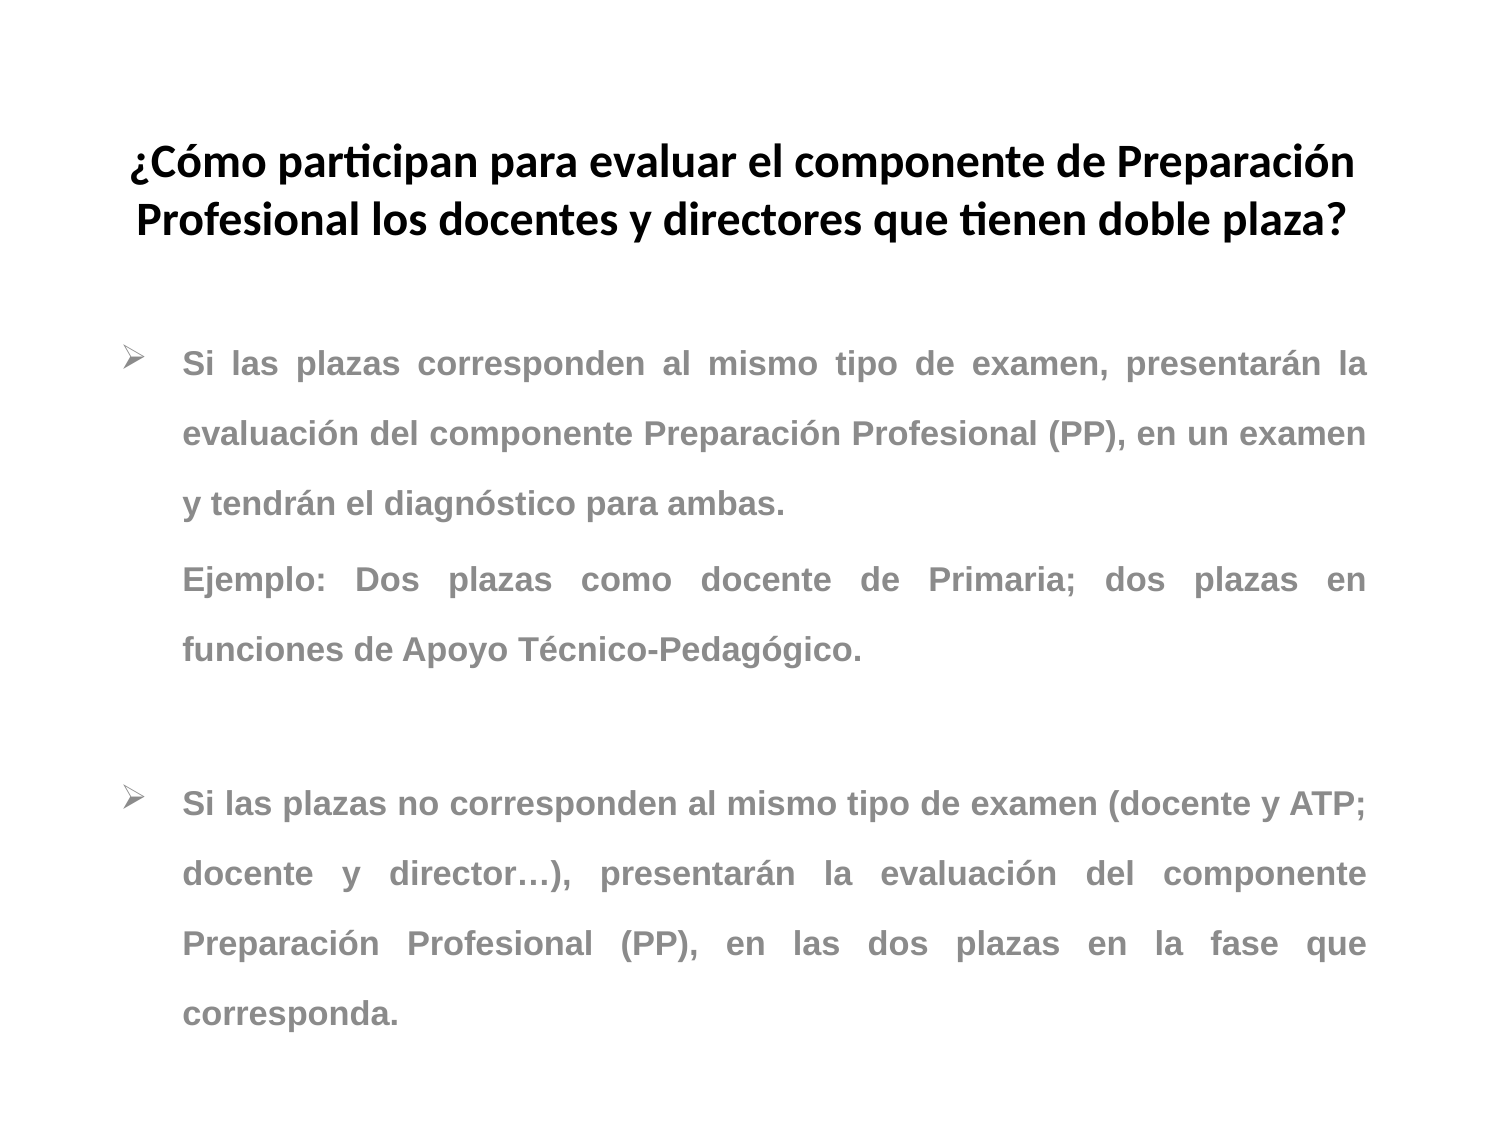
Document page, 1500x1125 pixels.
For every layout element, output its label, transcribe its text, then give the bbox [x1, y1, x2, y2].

title ¿Cómo participan para evaluar el componente de Preparación Profesional los docentes y directores que tienen doble plaza? [105, 128, 1381, 247]
subtitle Si las plazas corresponden al mismo tipo de examen, presentarán la evaluación del componente Preparación Profesional (PP), en un examen y tendrán el diagnóstico para ambas. Ejemplo: Dos plazas como docente de Primaria; dos plazas en funciones de Apoyo Técnico-Pedagógico. Si las plazas no corresponden al mismo tipo de examen (docente y ATP; docente y director…), presentarán la evaluación del componente Preparación Profesional (PP), en las dos plazas en la fase que corresponda. [105, 304, 1383, 1043]
